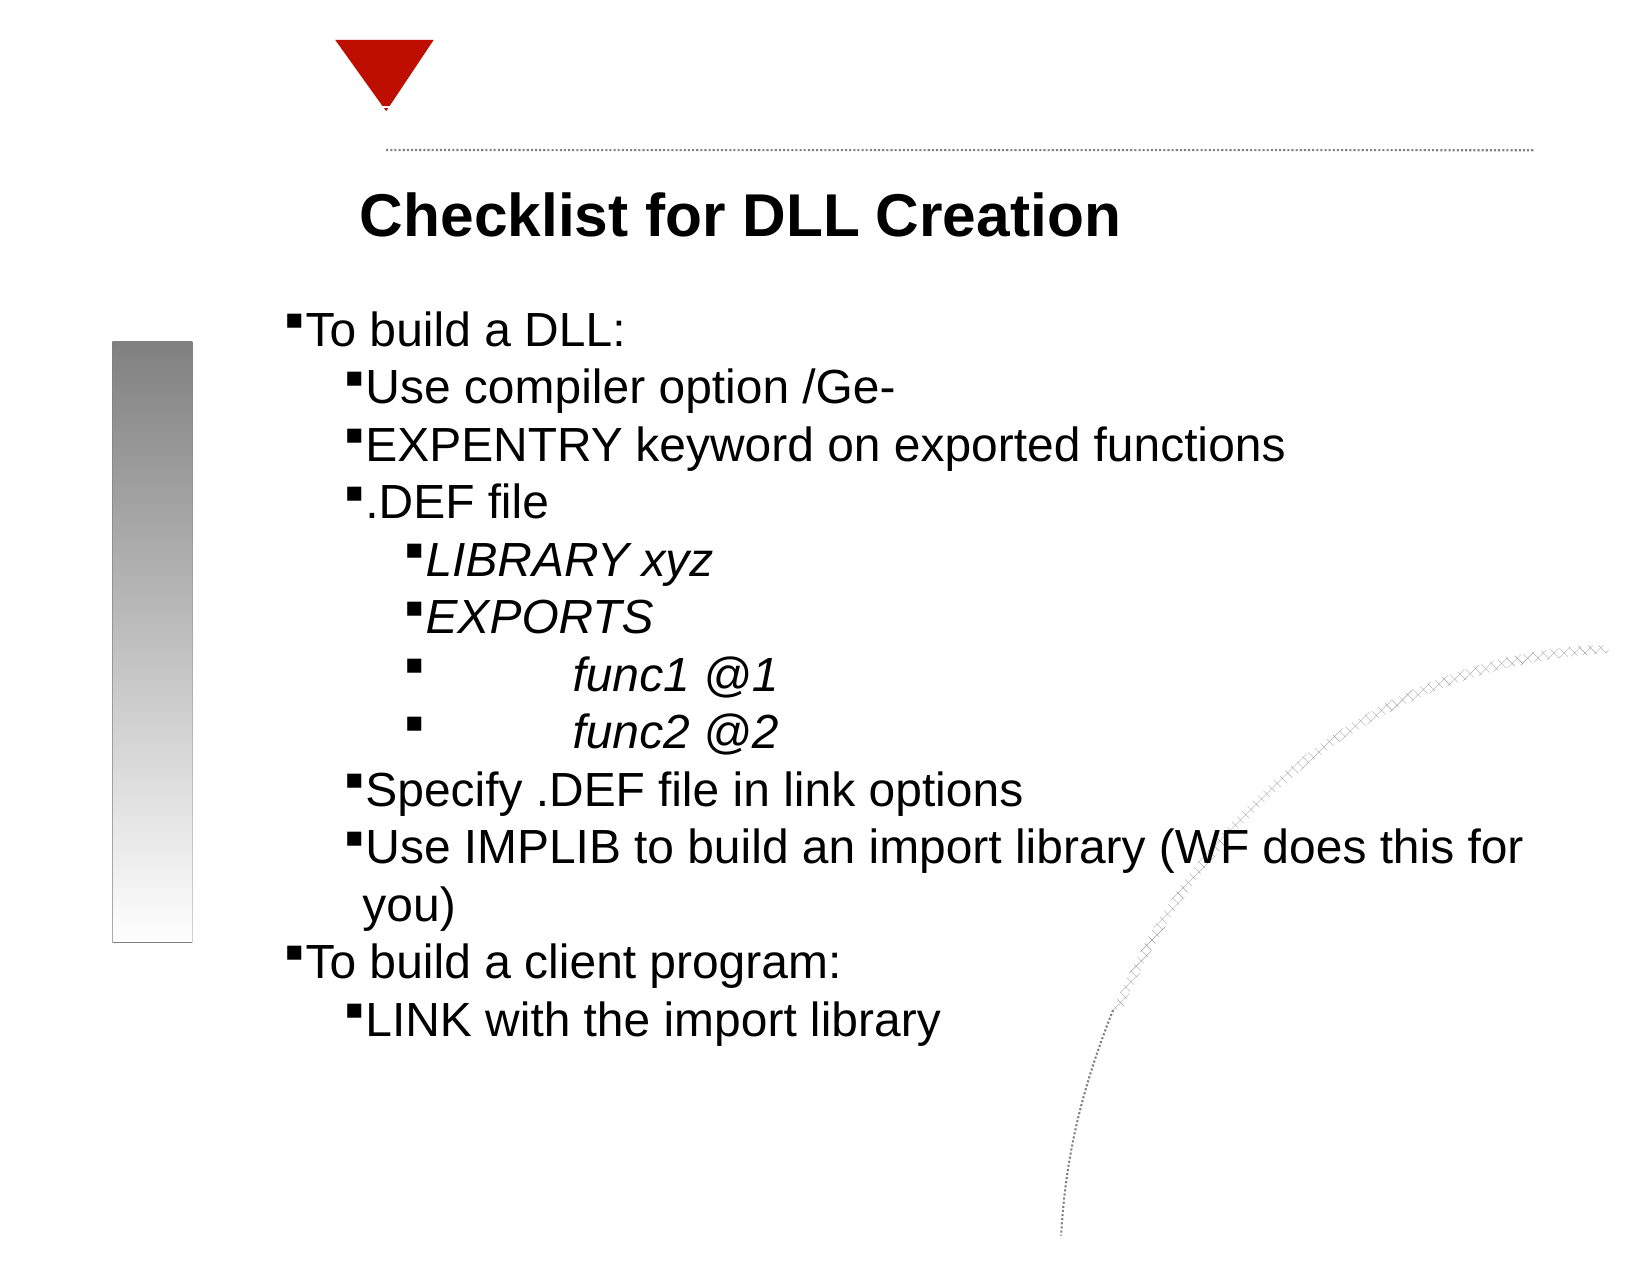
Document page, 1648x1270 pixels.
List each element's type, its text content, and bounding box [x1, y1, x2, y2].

text_box Checklist for DLL Creation [359, 107, 1578, 298]
text_box To build a DLL: Use compiler option /Ge- EXPENTRY keyword on exported functions .DEF file LIBRARY xyz EXPORTS func1 @1 func2 @2 Specify .DEF file in link options Use IMPLIB to build an import library (WF does this for you) To build a client program: LINK with the import library [283, 298, 1585, 1046]
